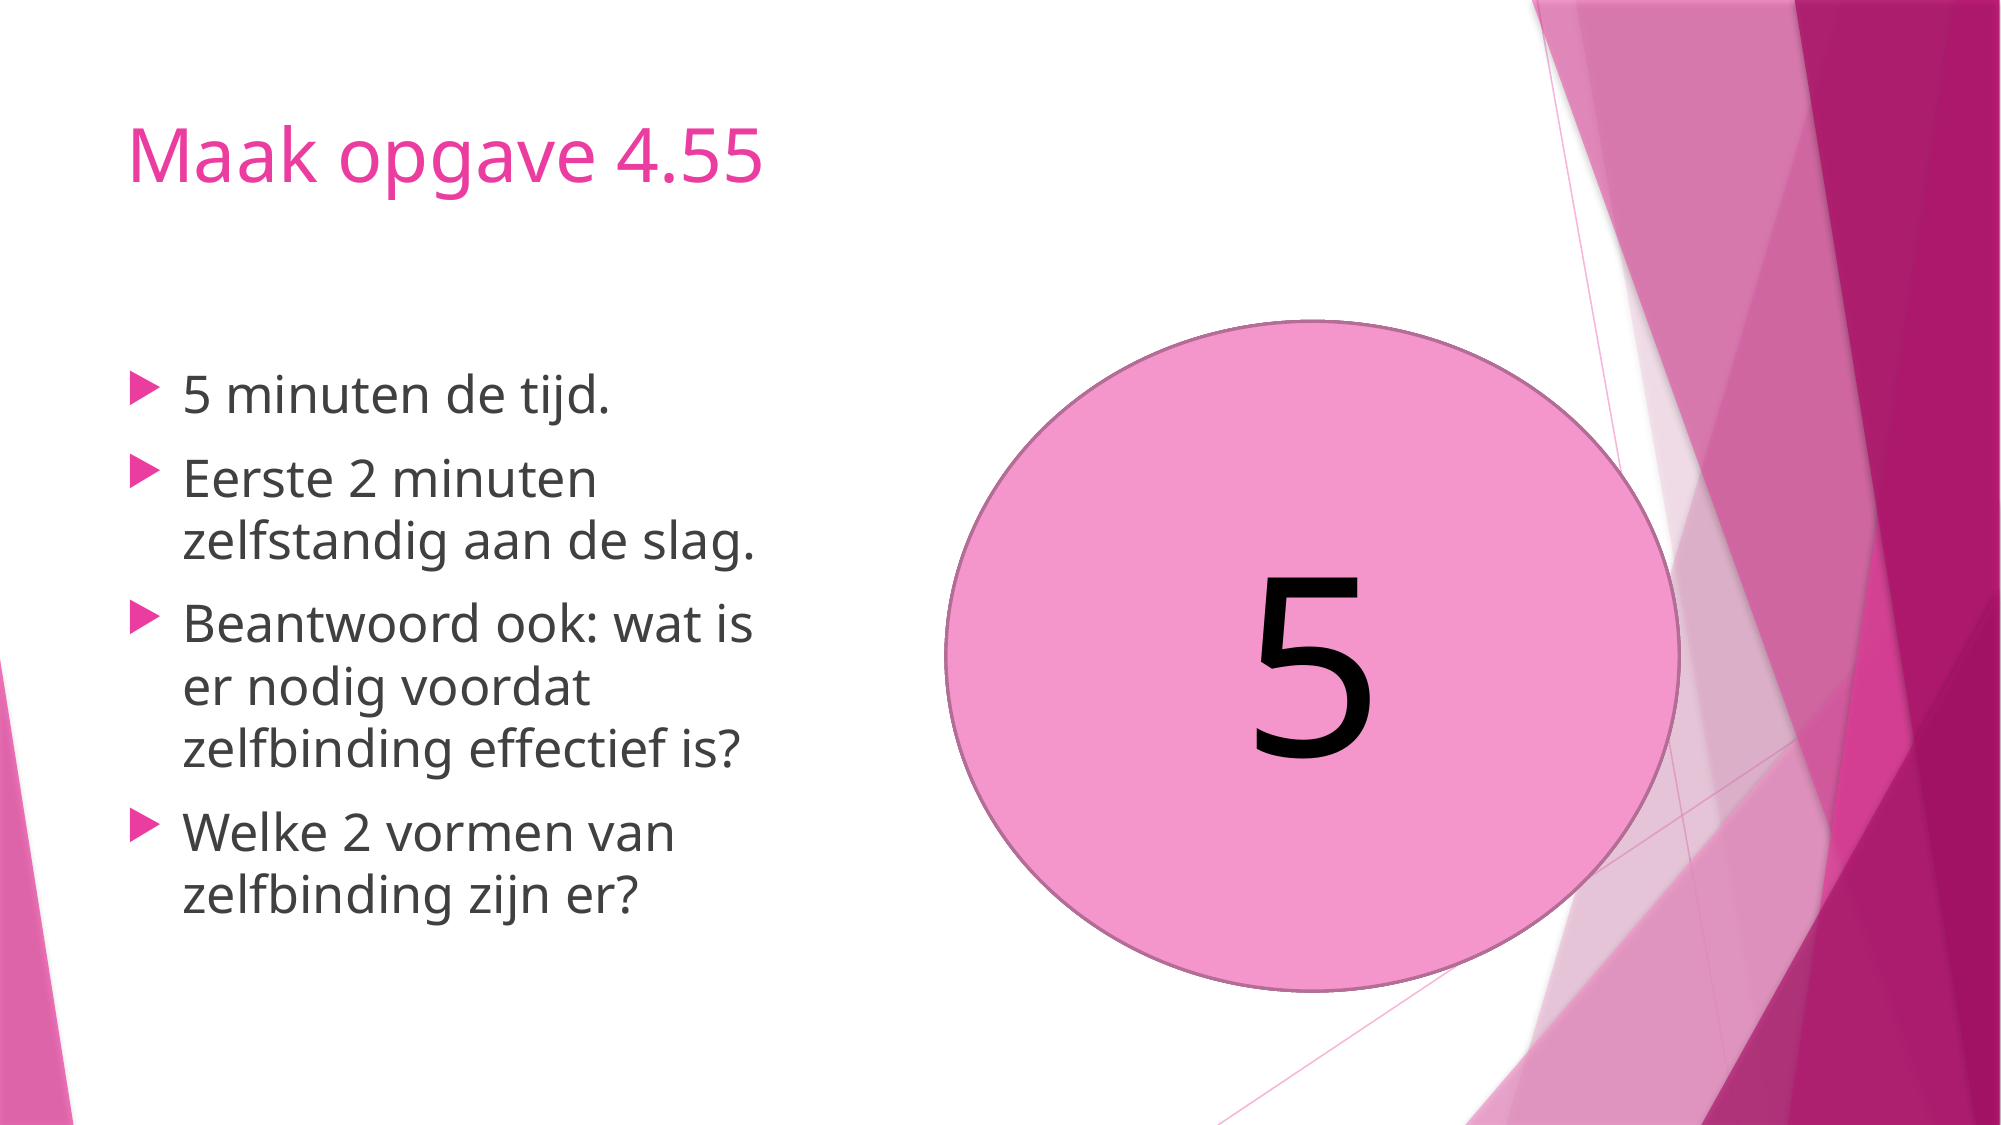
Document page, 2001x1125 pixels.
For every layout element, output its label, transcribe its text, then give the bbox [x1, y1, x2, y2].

list 5 minuten de tijd. Eerste 2 minuten zelfstandig aan de slag. Beantwoord ook: wat is er nodig voordat zelfbinding effectief is? Welke 2 vormen van zelfbinding zijn er? [111, 354, 774, 992]
title Maak opgave 4.55 [111, 99, 1522, 317]
text_box 5 [944, 319, 1681, 993]
